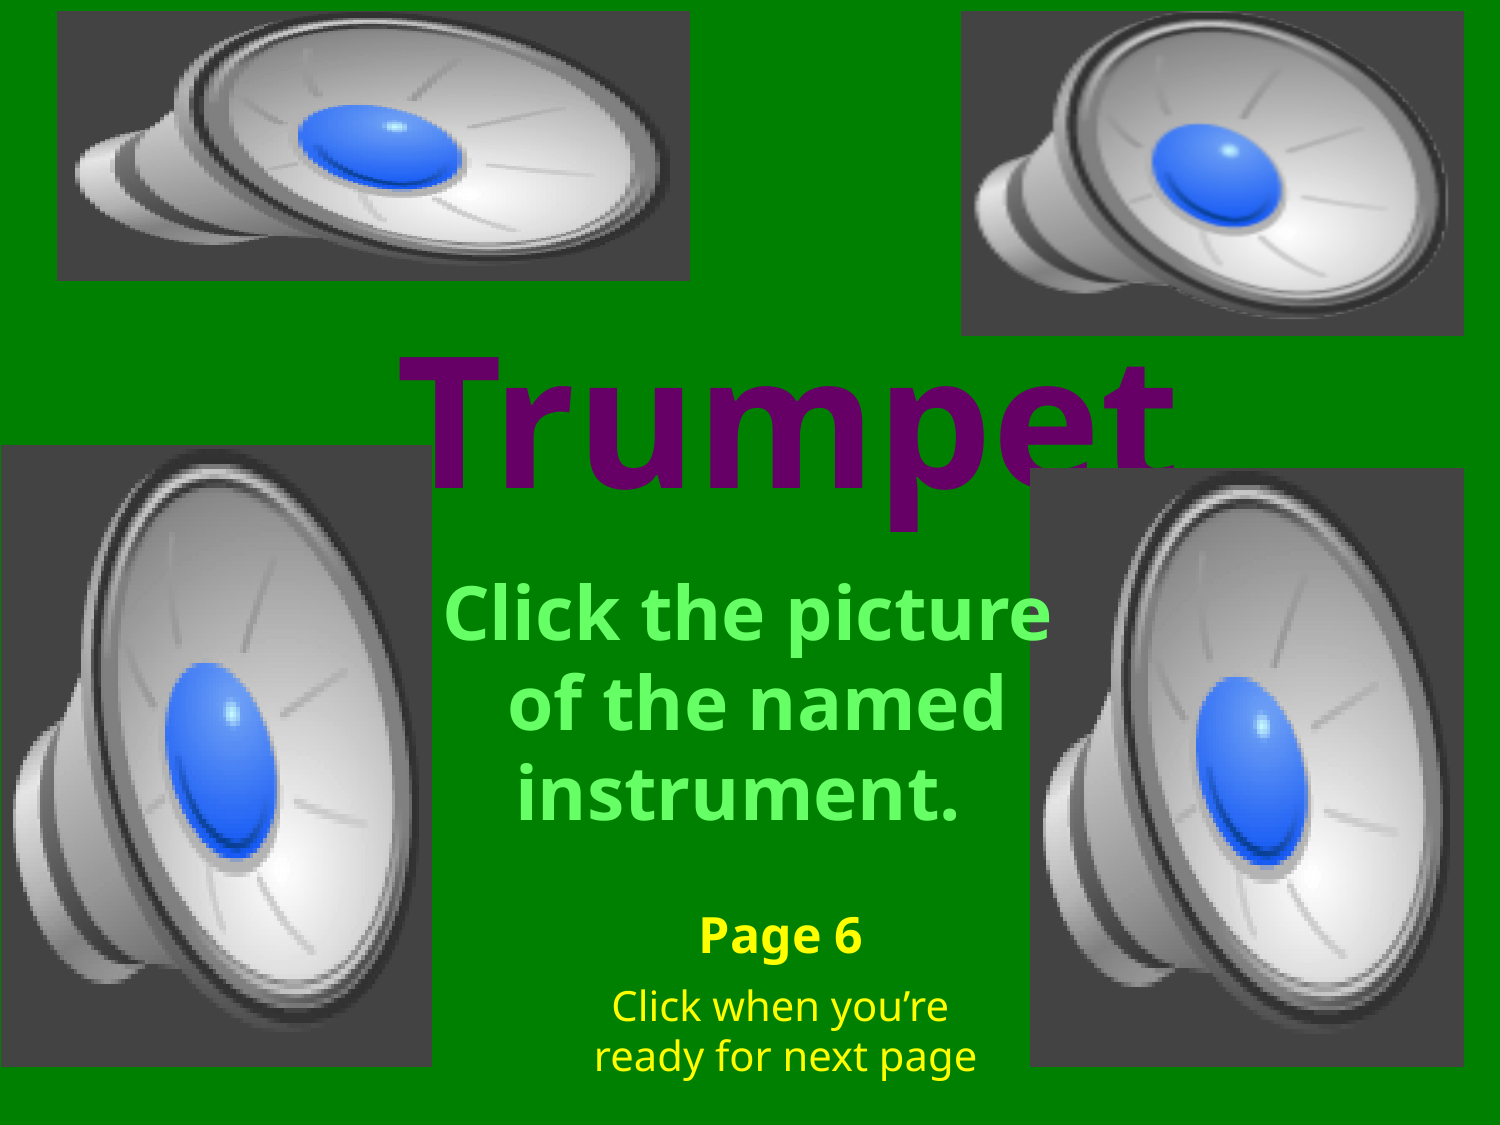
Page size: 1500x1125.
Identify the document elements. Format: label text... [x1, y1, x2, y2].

picture [1029, 466, 1465, 1068]
text_box Click the picture of the named instrument. [438, 557, 1023, 843]
picture [0, 444, 434, 1068]
text_box Trumpet [332, 297, 1244, 557]
text_box Click when you’re ready for next page [541, 971, 1030, 1087]
text_box Page 6 [684, 896, 879, 971]
picture [55, 9, 691, 283]
picture [960, 9, 1465, 338]
